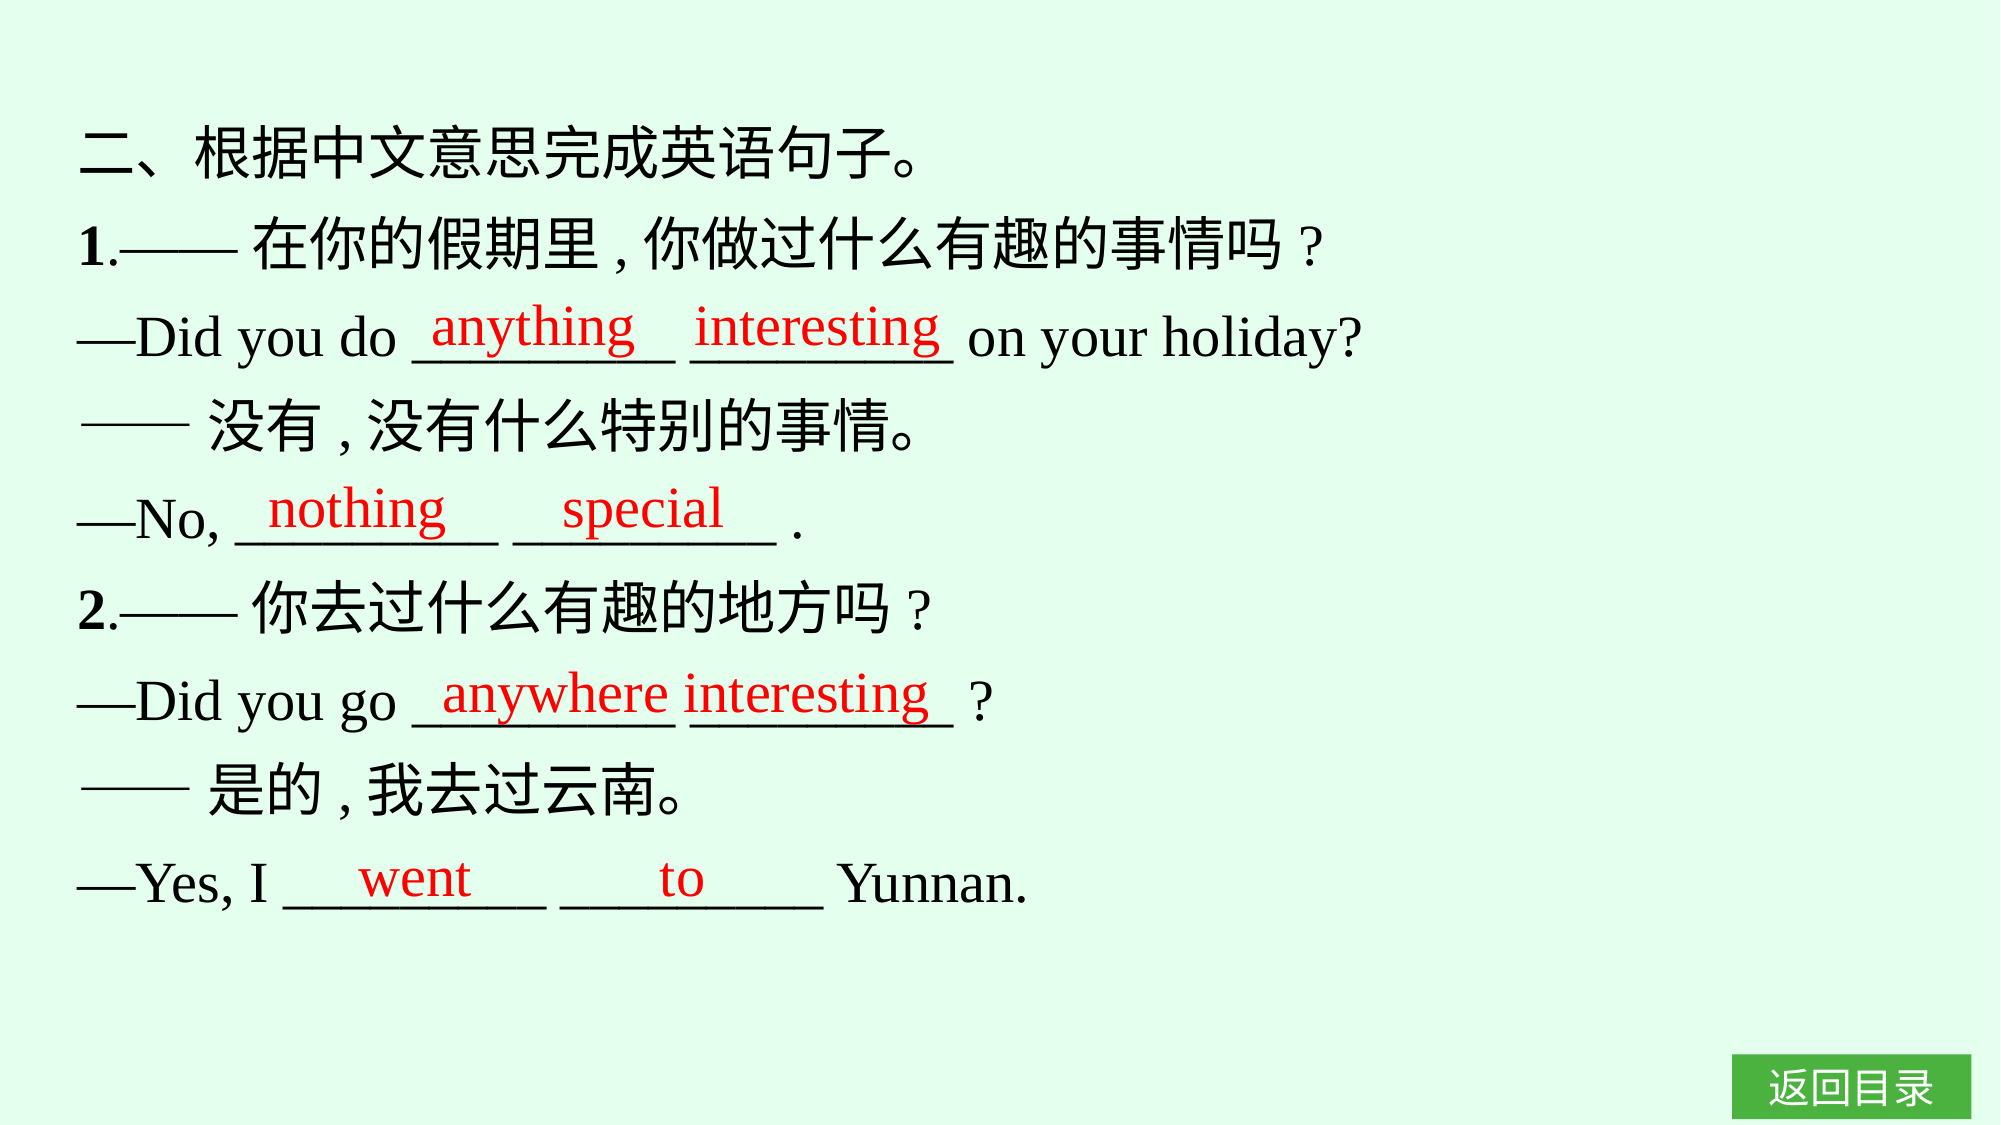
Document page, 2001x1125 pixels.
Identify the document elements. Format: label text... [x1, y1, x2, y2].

text_box 二、根据中文意思完成英语句子。 1.——在你的假期里,你做过什么有趣的事情吗? —Did you do _________ _________ on your holiday? ——没有,没有什么特别的事情。 —No, _________ _________ . 2.——你去过什么有趣的地方吗? —Did you go _________ _________ ? ——是的,我去过云南。 —Yes, I _________ _________ Yunnan. [62, 87, 1938, 922]
text_box went to [343, 816, 721, 916]
text_box anywhere interesting [427, 632, 946, 732]
text_box anything interesting [416, 265, 956, 365]
text_box nothing special [253, 448, 740, 547]
